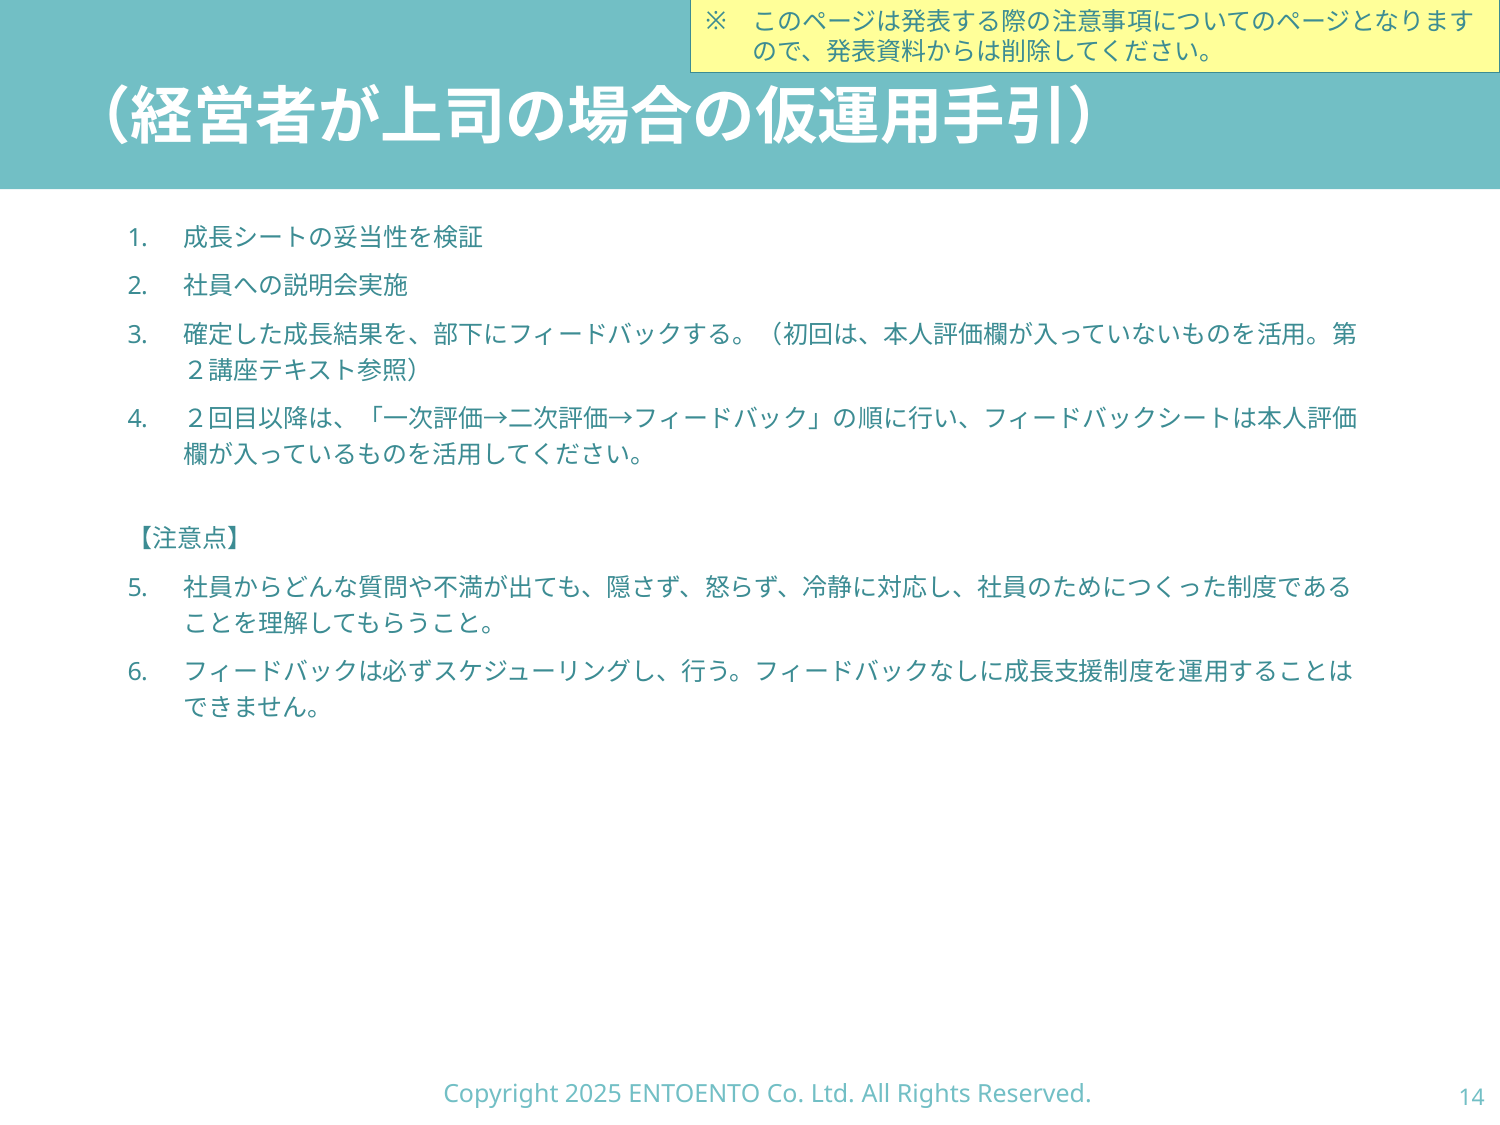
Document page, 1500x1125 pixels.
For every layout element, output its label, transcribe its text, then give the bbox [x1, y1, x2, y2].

footer Copyright 2025 ENTOENTO Co. Ltd. All Rights Reserved. [206, 1070, 1331, 1125]
text_box このページは発表する際の注意事項についてのページとなりますので、発表資料からは削除してください。 [690, 0, 1500, 73]
slide_number 13 [1187, 1074, 1500, 1125]
title （経営者が上司の場合の仮運用手引） [53, 42, 1388, 185]
list 成長シートの妥当性を検証 社員への説明会実施 確定した成長結果を、部下にフィードバックする。（初回は、本人評価欄が入っていないものを活用。第２講座テキスト参照） ２回目以降は、「一次評価→二次評価→フィードバック」の順に行い、フィードバックシートは本人評価欄が入っているものを活用してください。 【注意点】 社員からどんな質問や不満が出ても、隠さず、怒らず、冷静に対応し、社員のためにつくった制度であることを理解してもらうこと。 フィードバックは必ずスケジューリングし、行う。フィードバックなしに成長支援制度を運用することはできません。 [112, 208, 1388, 1012]
